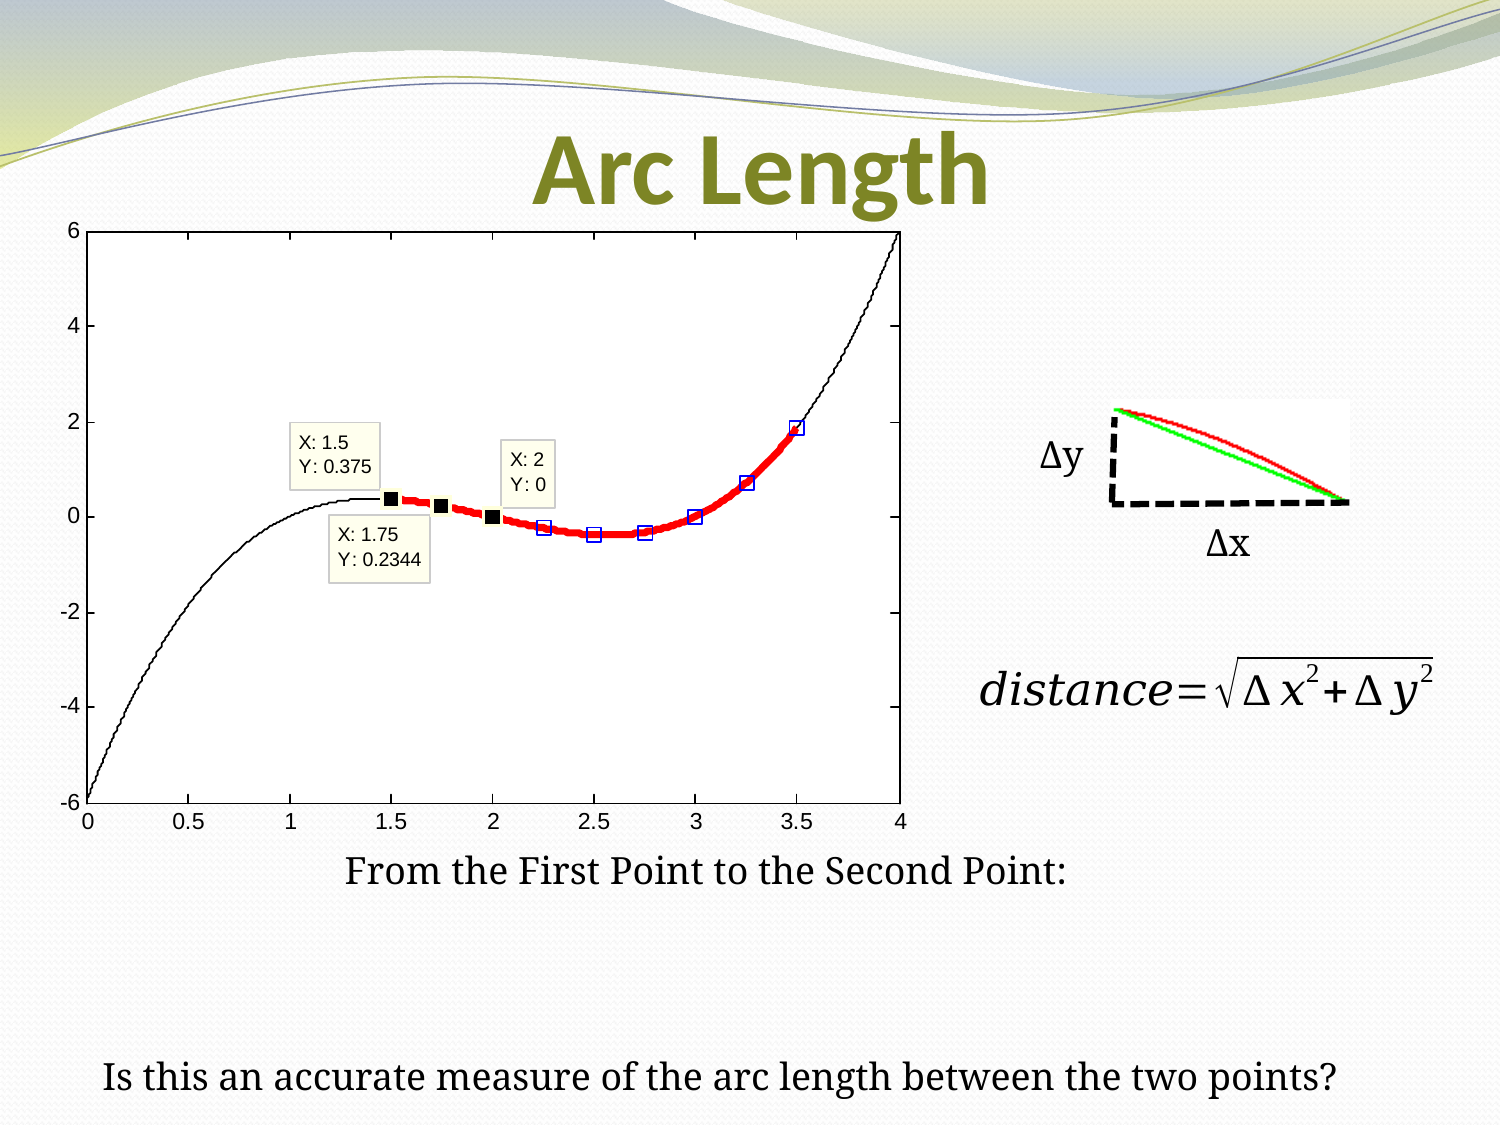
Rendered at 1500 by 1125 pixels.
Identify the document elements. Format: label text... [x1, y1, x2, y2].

title Arc Length [87, 37, 1438, 226]
picture [0, 178, 1000, 881]
text_box Is this an accurate measure of the arc length between the two points? [87, 1045, 1380, 1106]
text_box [1024, 399, 1350, 572]
